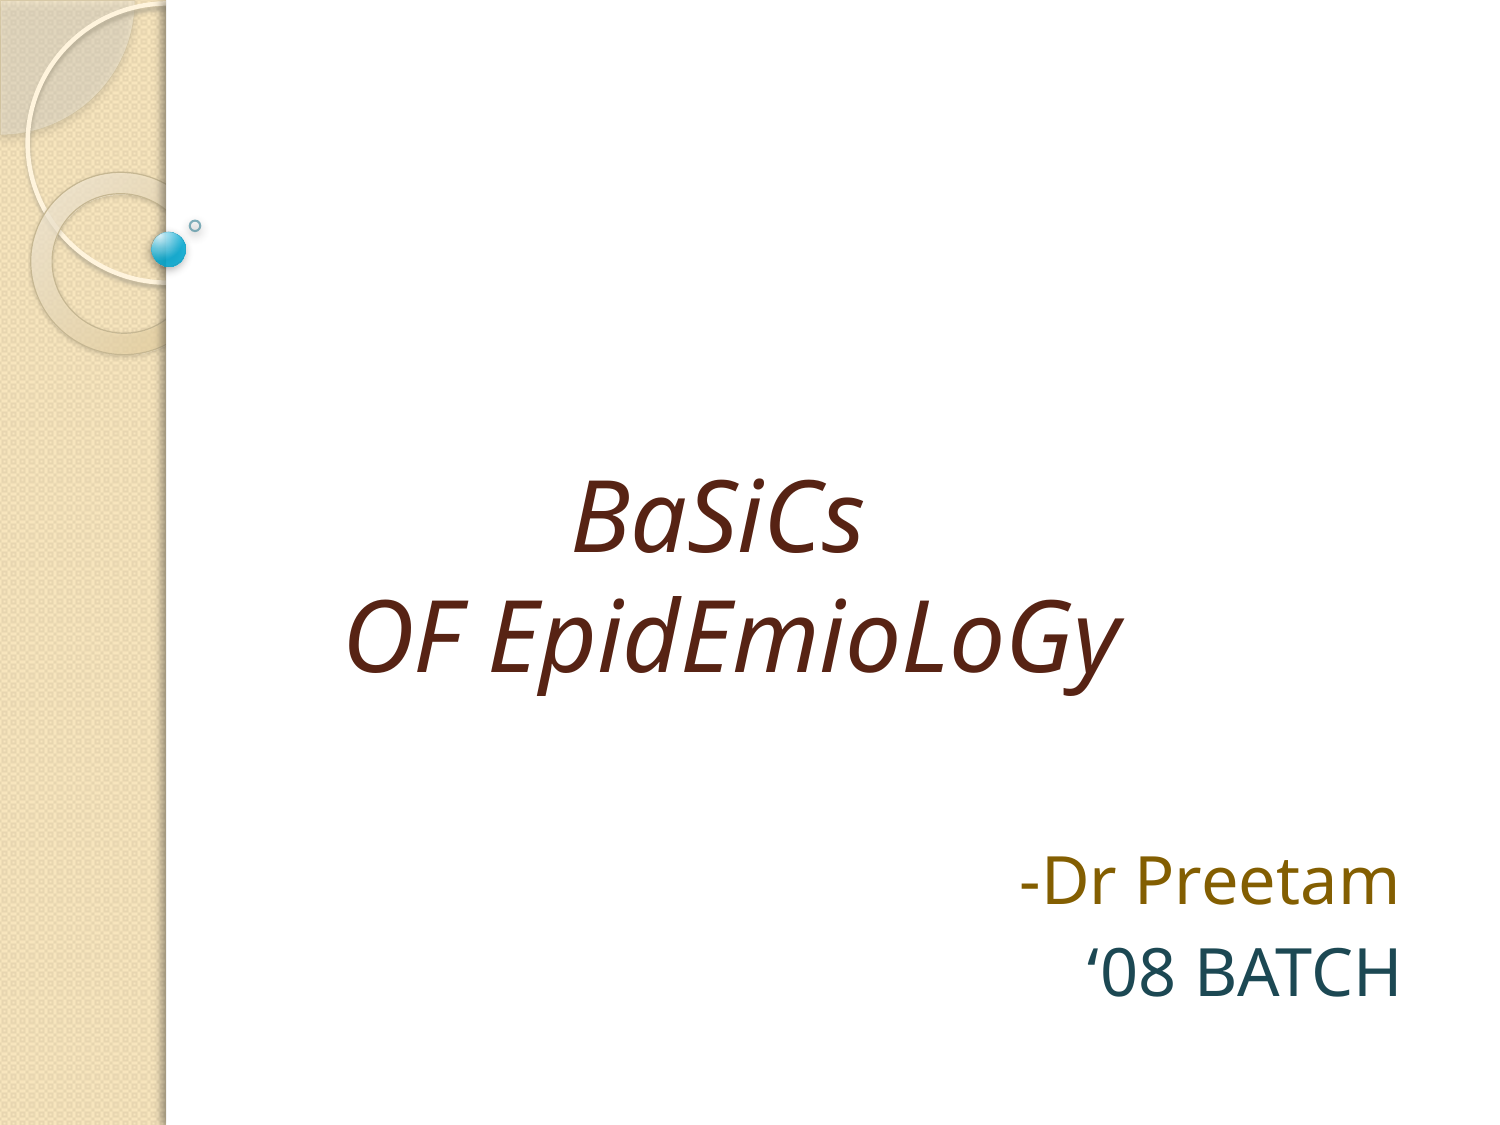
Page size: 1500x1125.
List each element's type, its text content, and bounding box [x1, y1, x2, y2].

text_box [343, 486, 374, 639]
subtitle -Dr Preetam ‘08 BATCH [137, 837, 1426, 1125]
title BaSiCs OF EpidEmioLoGy [125, 474, 1338, 700]
